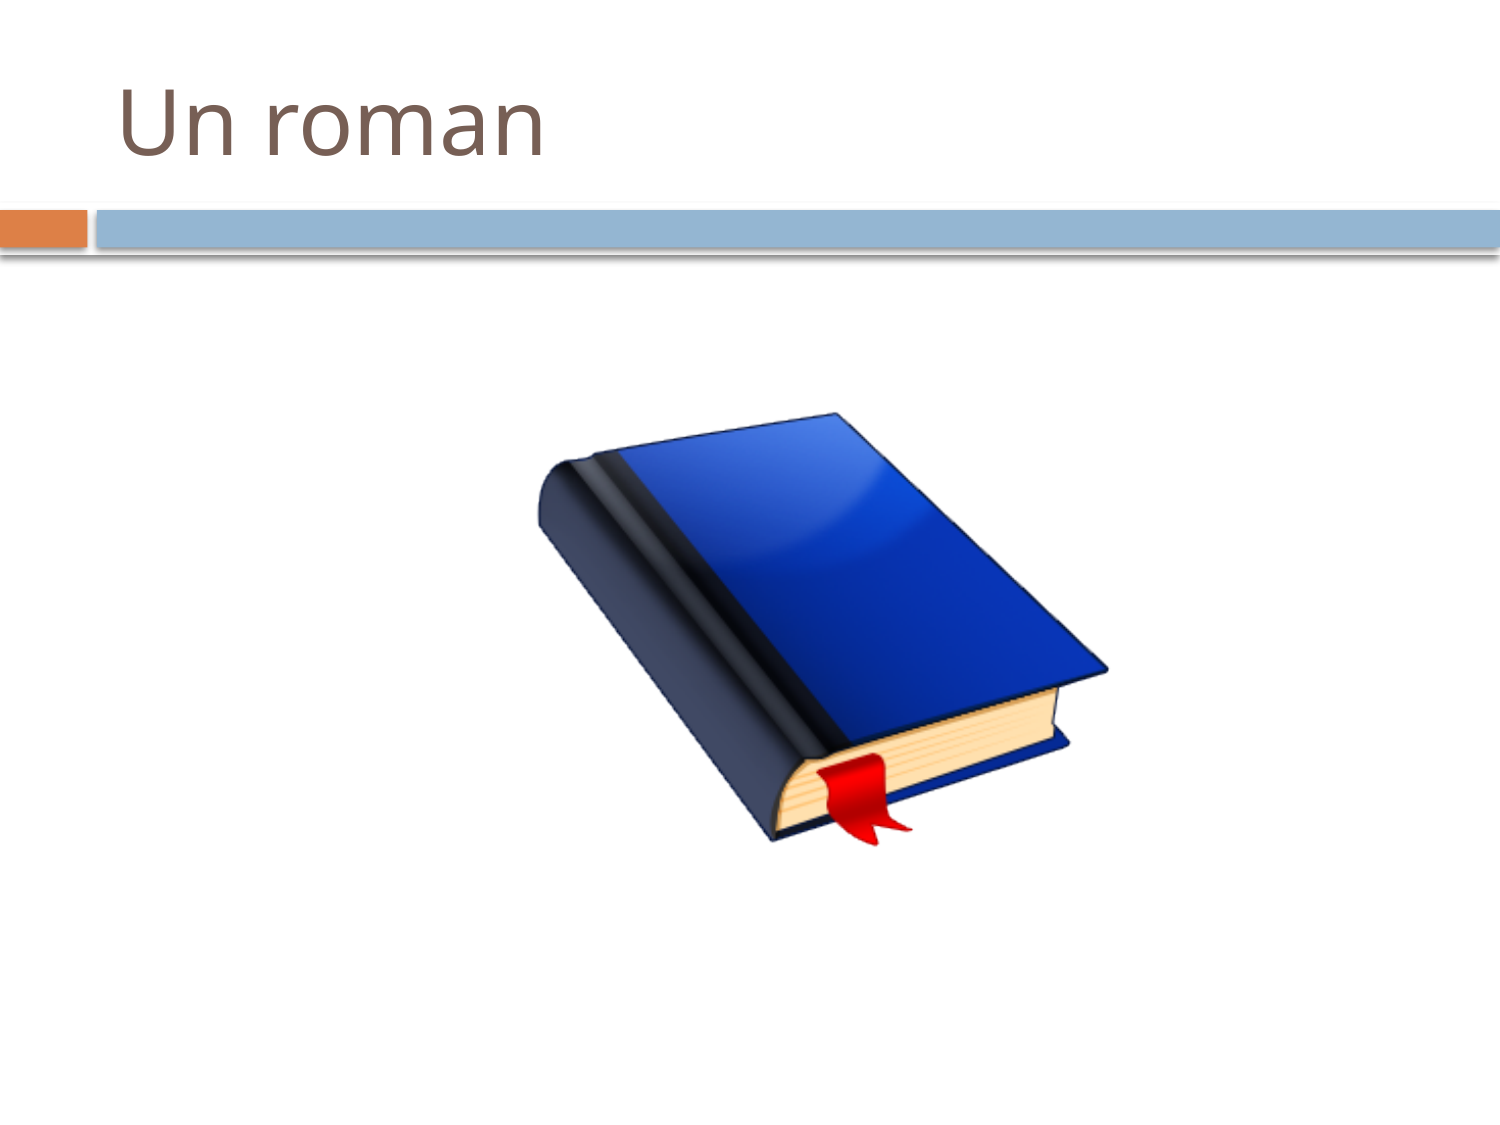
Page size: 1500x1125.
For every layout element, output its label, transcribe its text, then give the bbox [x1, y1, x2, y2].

picture [524, 337, 1113, 926]
title Un roman [100, 37, 1438, 200]
